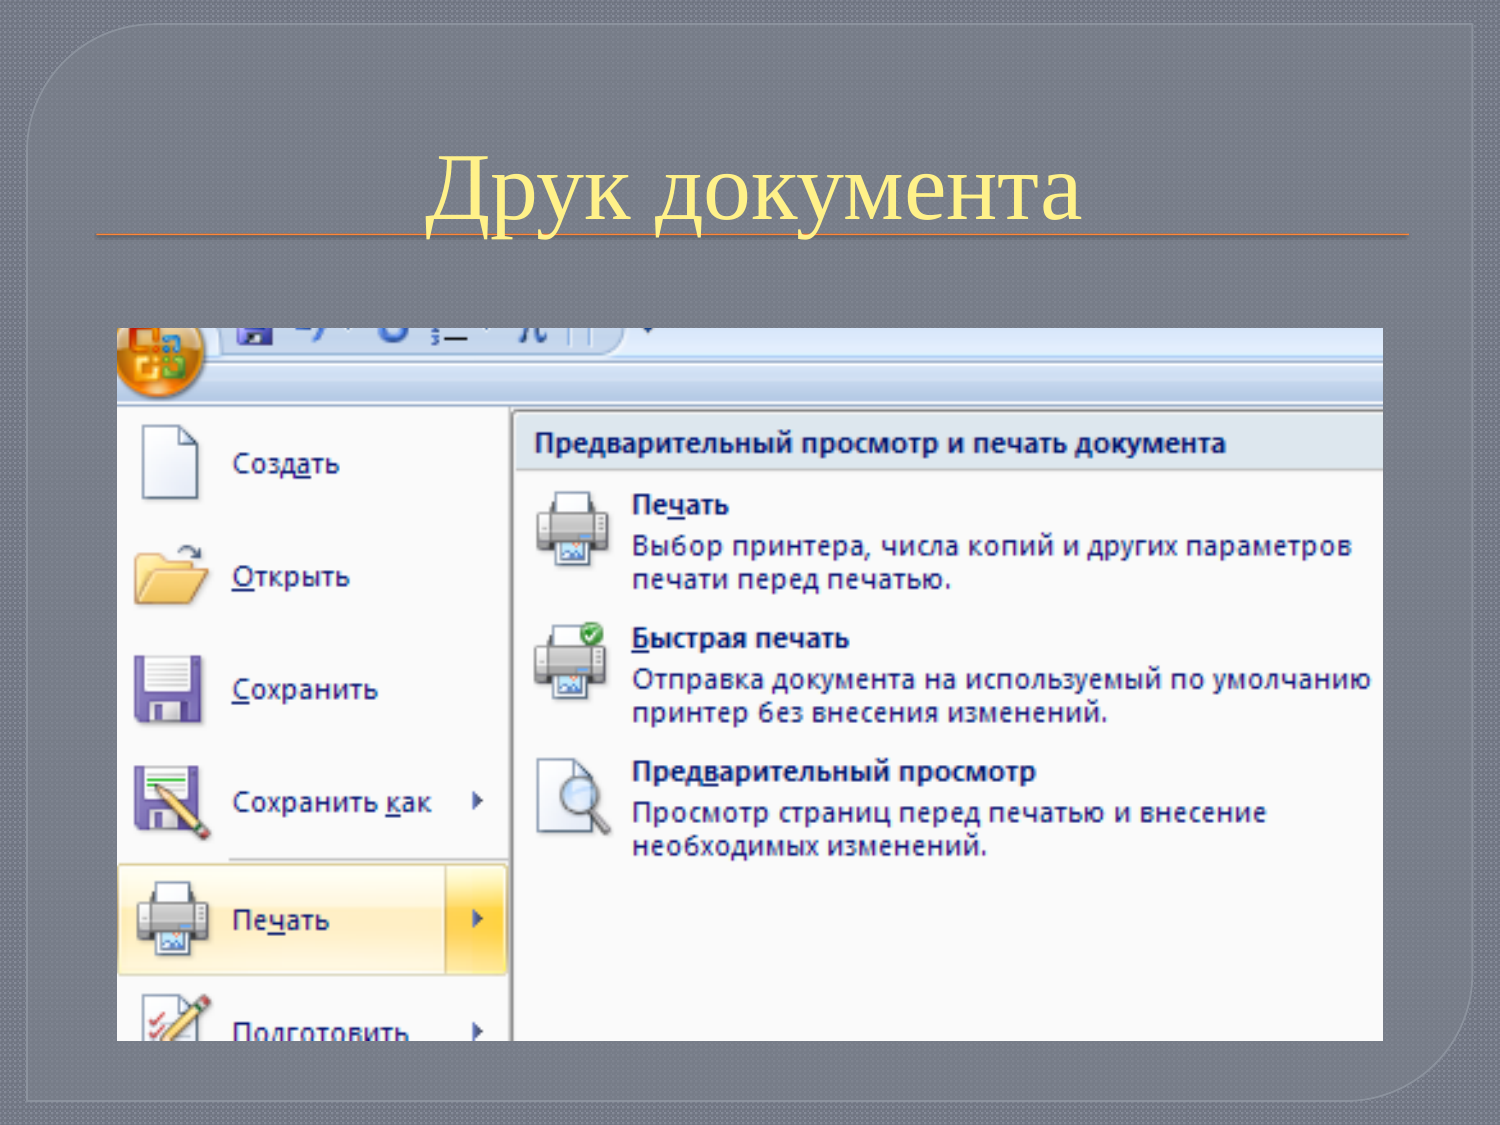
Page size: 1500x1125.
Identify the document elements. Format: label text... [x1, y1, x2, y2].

picture [116, 327, 1383, 1041]
title Друк документа [75, 41, 1425, 247]
